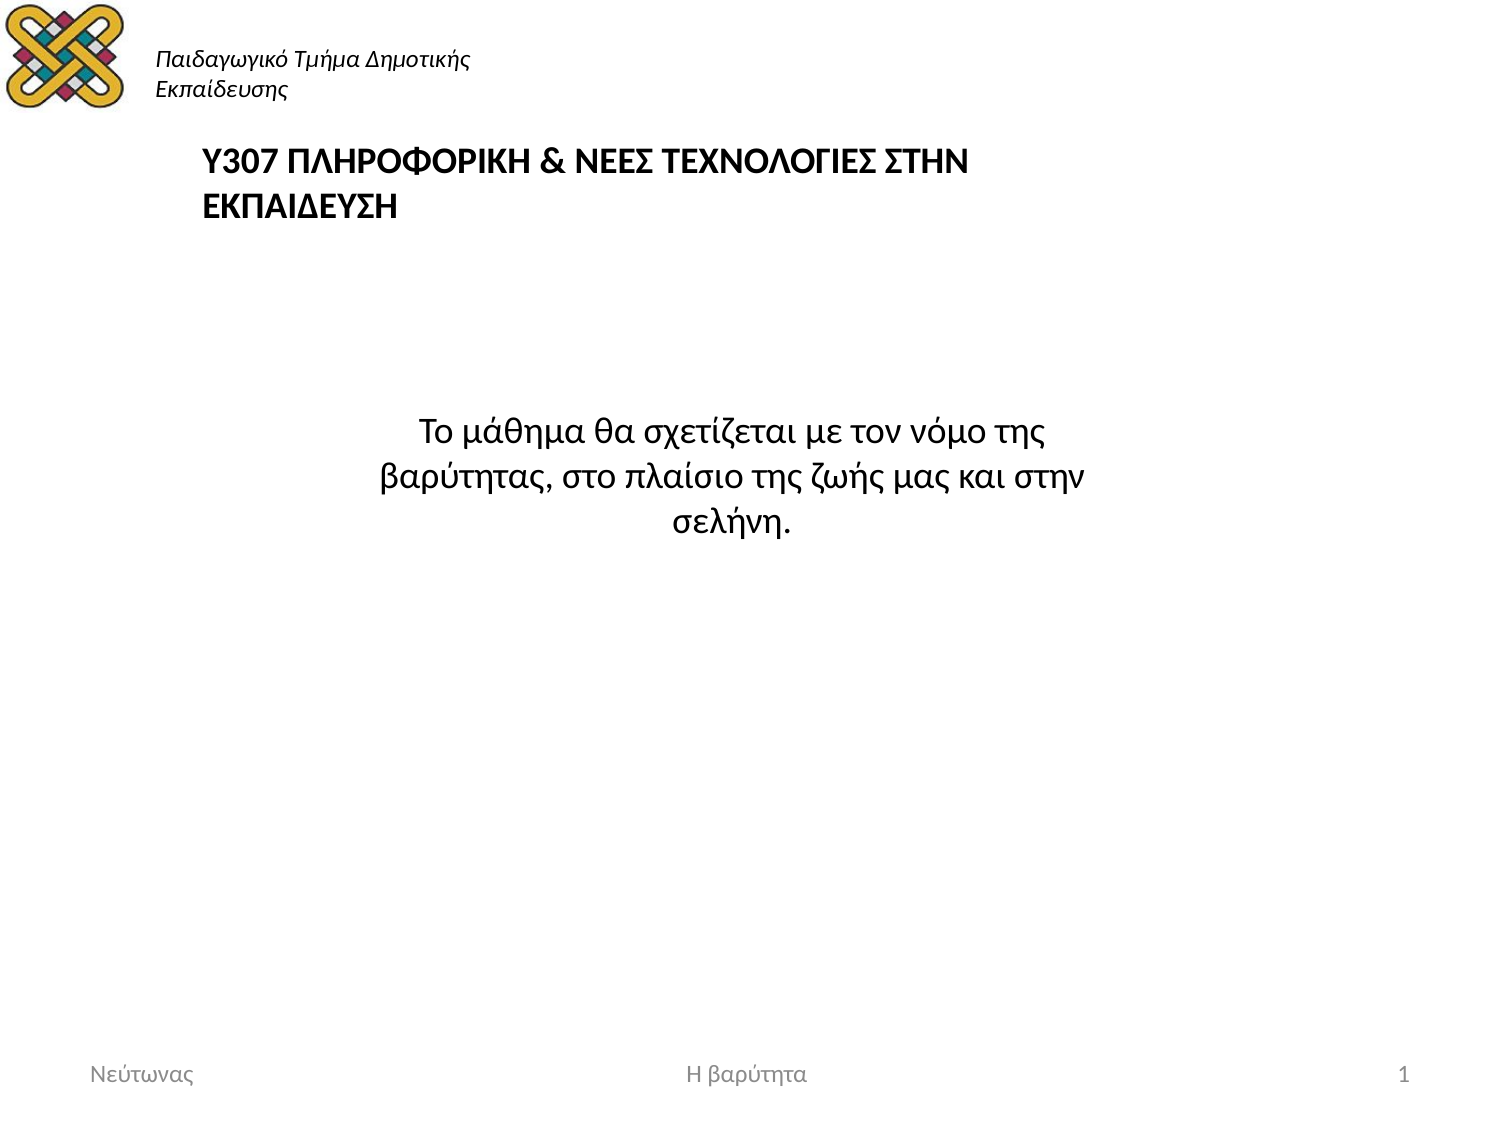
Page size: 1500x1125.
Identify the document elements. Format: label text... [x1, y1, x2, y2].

footer Η βαρύτητα [512, 1042, 988, 1103]
slide_number Νεύτωνας [75, 1042, 425, 1103]
text_box Y307 ΠΛΗΡΟΦΟΡΙΚΗ & ΝΕΕΣ ΤΕΧΝΟΛΟΓΙΕΣ ΣΤΗΝ ΕΚΠΑΙΔΕΥΣΗ [187, 128, 1137, 234]
text_box Το μάθημα θα σχετίζεται με τον νόμο της βαρύτητας, στο πλαίσιο της ζωής μας και στην σελήνη. [328, 398, 1137, 549]
slide_number 1 [1074, 1042, 1425, 1103]
picture [0, 0, 129, 113]
